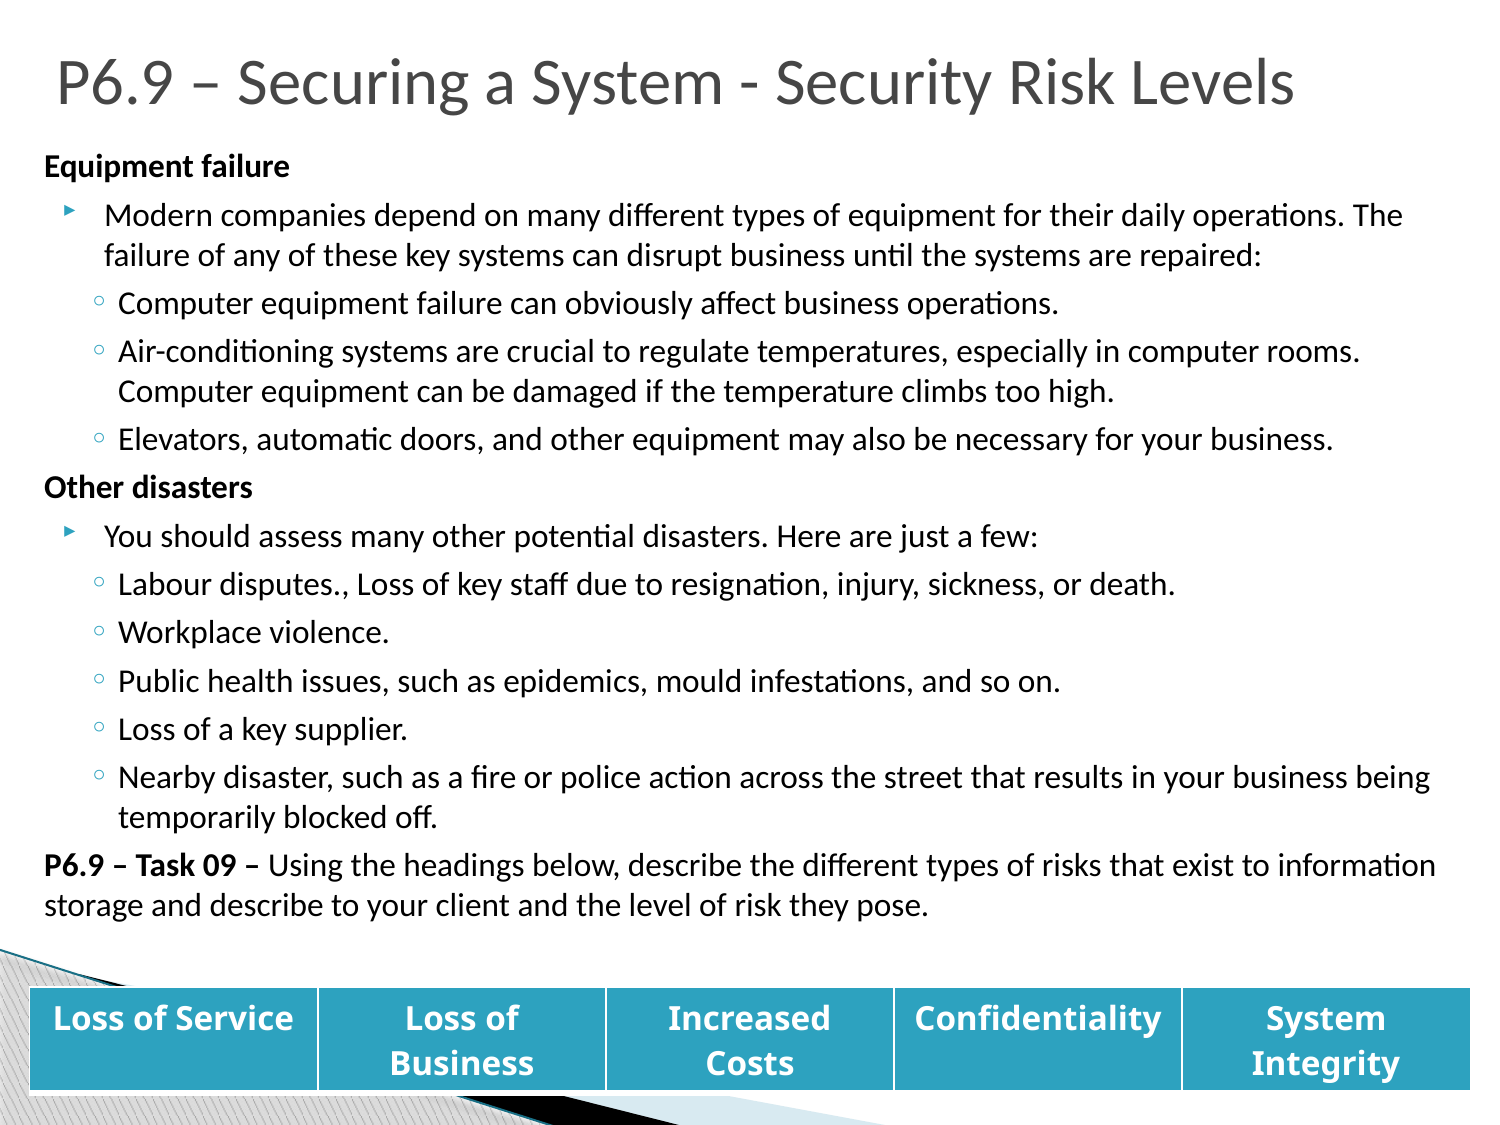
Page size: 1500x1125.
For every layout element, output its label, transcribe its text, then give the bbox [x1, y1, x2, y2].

table_header Loss of Business [319, 988, 605, 1090]
table_header Increased Costs [607, 988, 893, 1090]
table_header Confidentiality [895, 988, 1181, 1090]
table_header Loss of Service [30, 988, 317, 1090]
title P6.9 – Securing a System - Security Risk Levels [41, 19, 1447, 138]
table_header System Integrity [1183, 988, 1470, 1090]
list Equipment failure Modern companies depend on many different types of equipment for their daily operations. The failure of any of these key systems can disrupt business until the systems are repaired: Computer equipment failure can obviously affect business operations. Air-conditioning systems are crucial to regulate temperatures, especially in computer rooms. Computer equipment can be damaged if the temperature climbs too high. Elevators, automatic doors, and other equipment may also be necessary for your business. Other disasters You should assess many other potential disasters. Here are just a few: Labour disputes., Loss of key staff due to resignation, injury, sickness, or death. Workplace violence. Public health issues, such as epidemics, mould infestations, and so on. Loss of a key supplier. Nearby disaster, such as a fire or police action across the street that results in your business being temporarily blocked off. P6.9 – Task 09 – Using the headings below, describe the different types of risks that exist to information storage and describe to your client and the level of risk they pose. [29, 137, 1471, 986]
